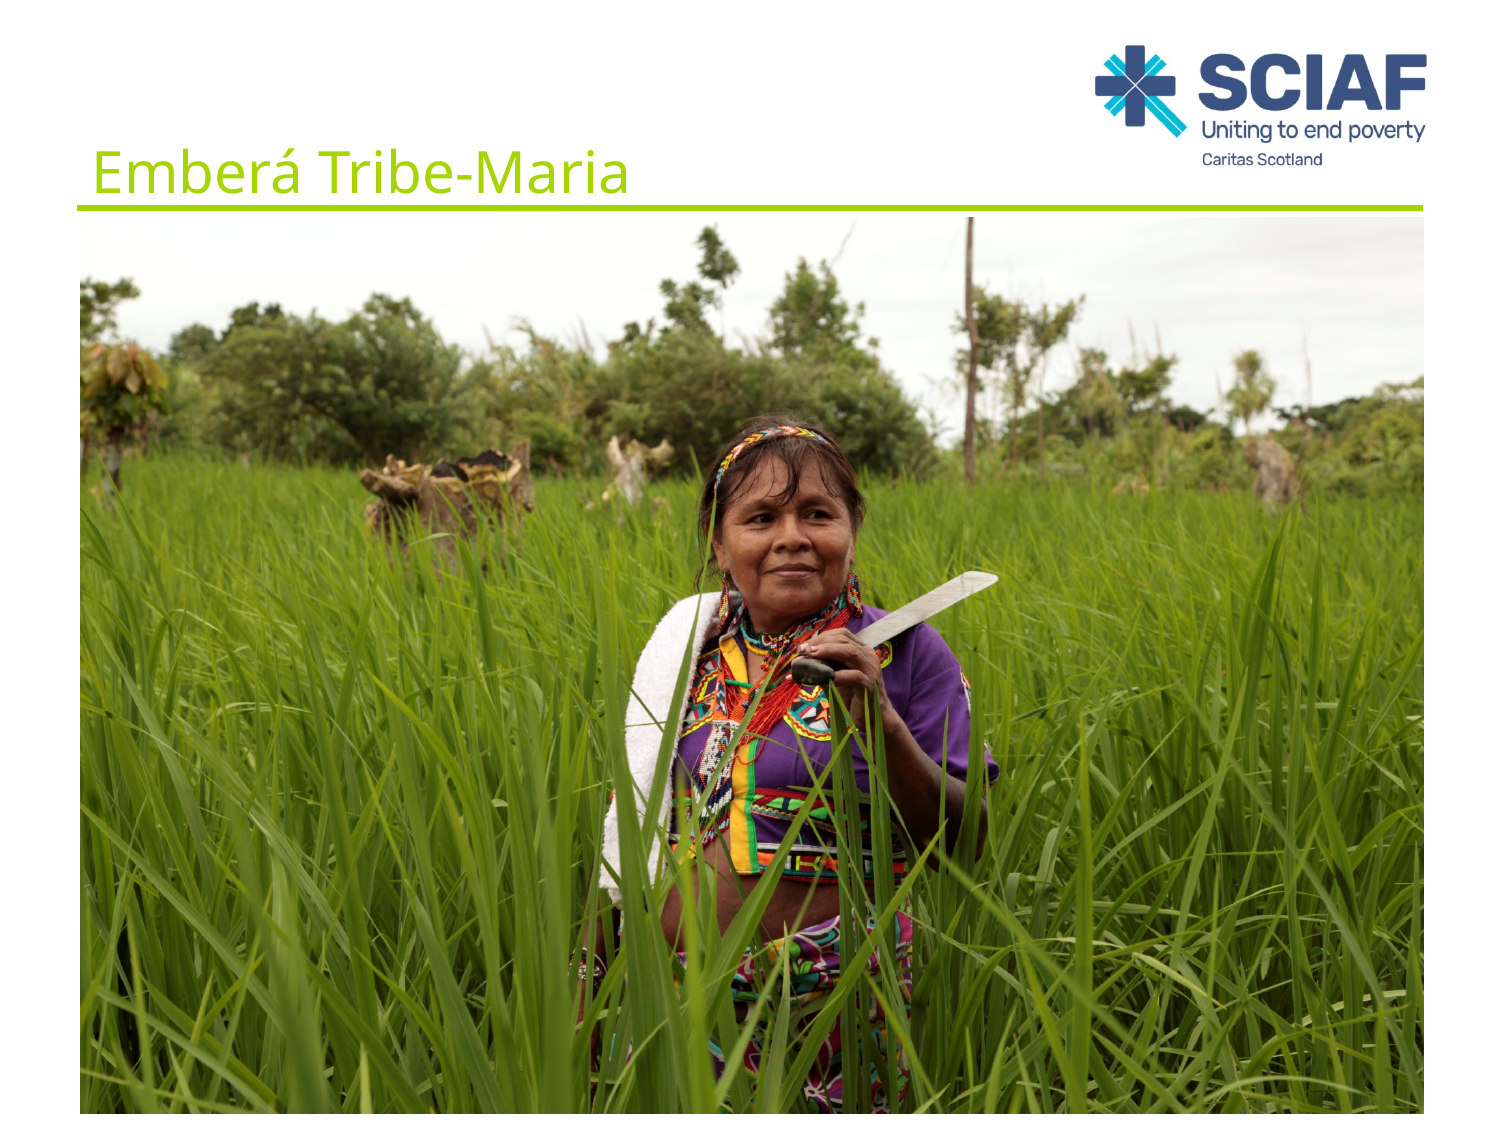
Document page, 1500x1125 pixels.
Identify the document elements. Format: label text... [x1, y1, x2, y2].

picture [1093, 43, 1428, 167]
picture [80, 217, 1425, 1114]
text_box Emberá Tribe-Maria [76, 127, 688, 207]
